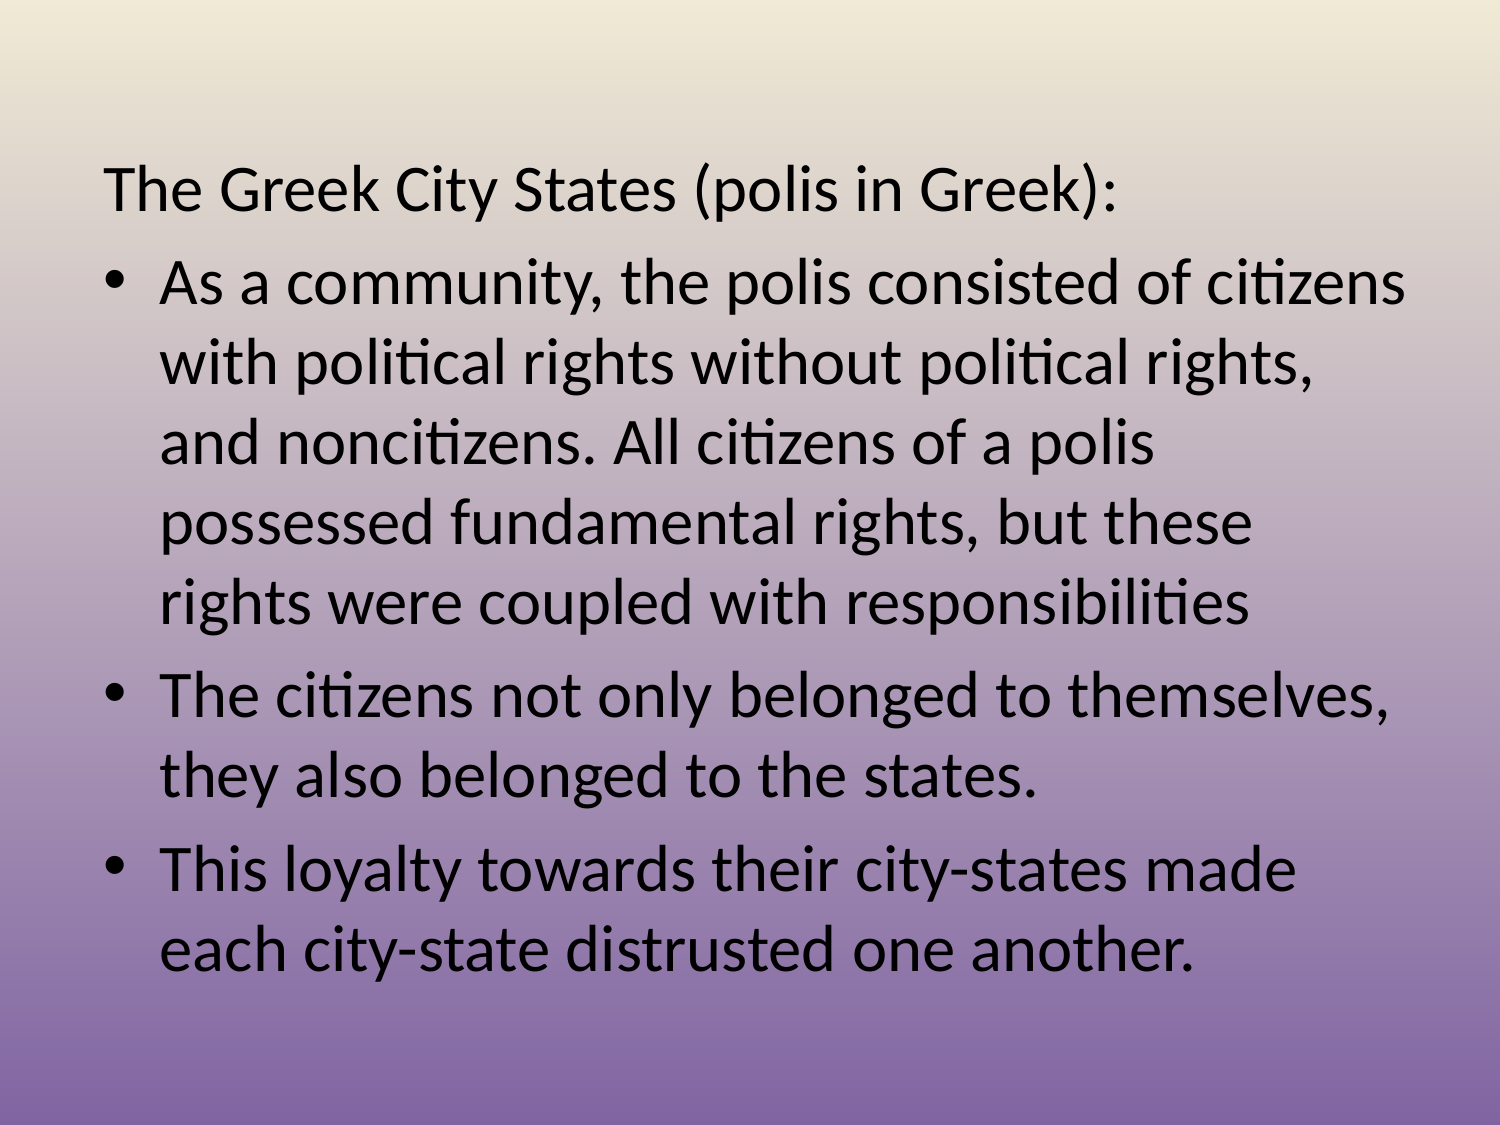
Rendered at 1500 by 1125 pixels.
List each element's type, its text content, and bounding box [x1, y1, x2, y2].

list The Greek City States (polis in Greek): As a community, the polis consisted of citizens with political rights without political rights, and noncitizens. All citizens of a polis possessed fundamental rights, but these rights were coupled with responsibilities The citizens not only belonged to themselves, they also belonged to the states. This loyalty towards their city-states made each city-state distrusted one another. [88, 137, 1436, 976]
